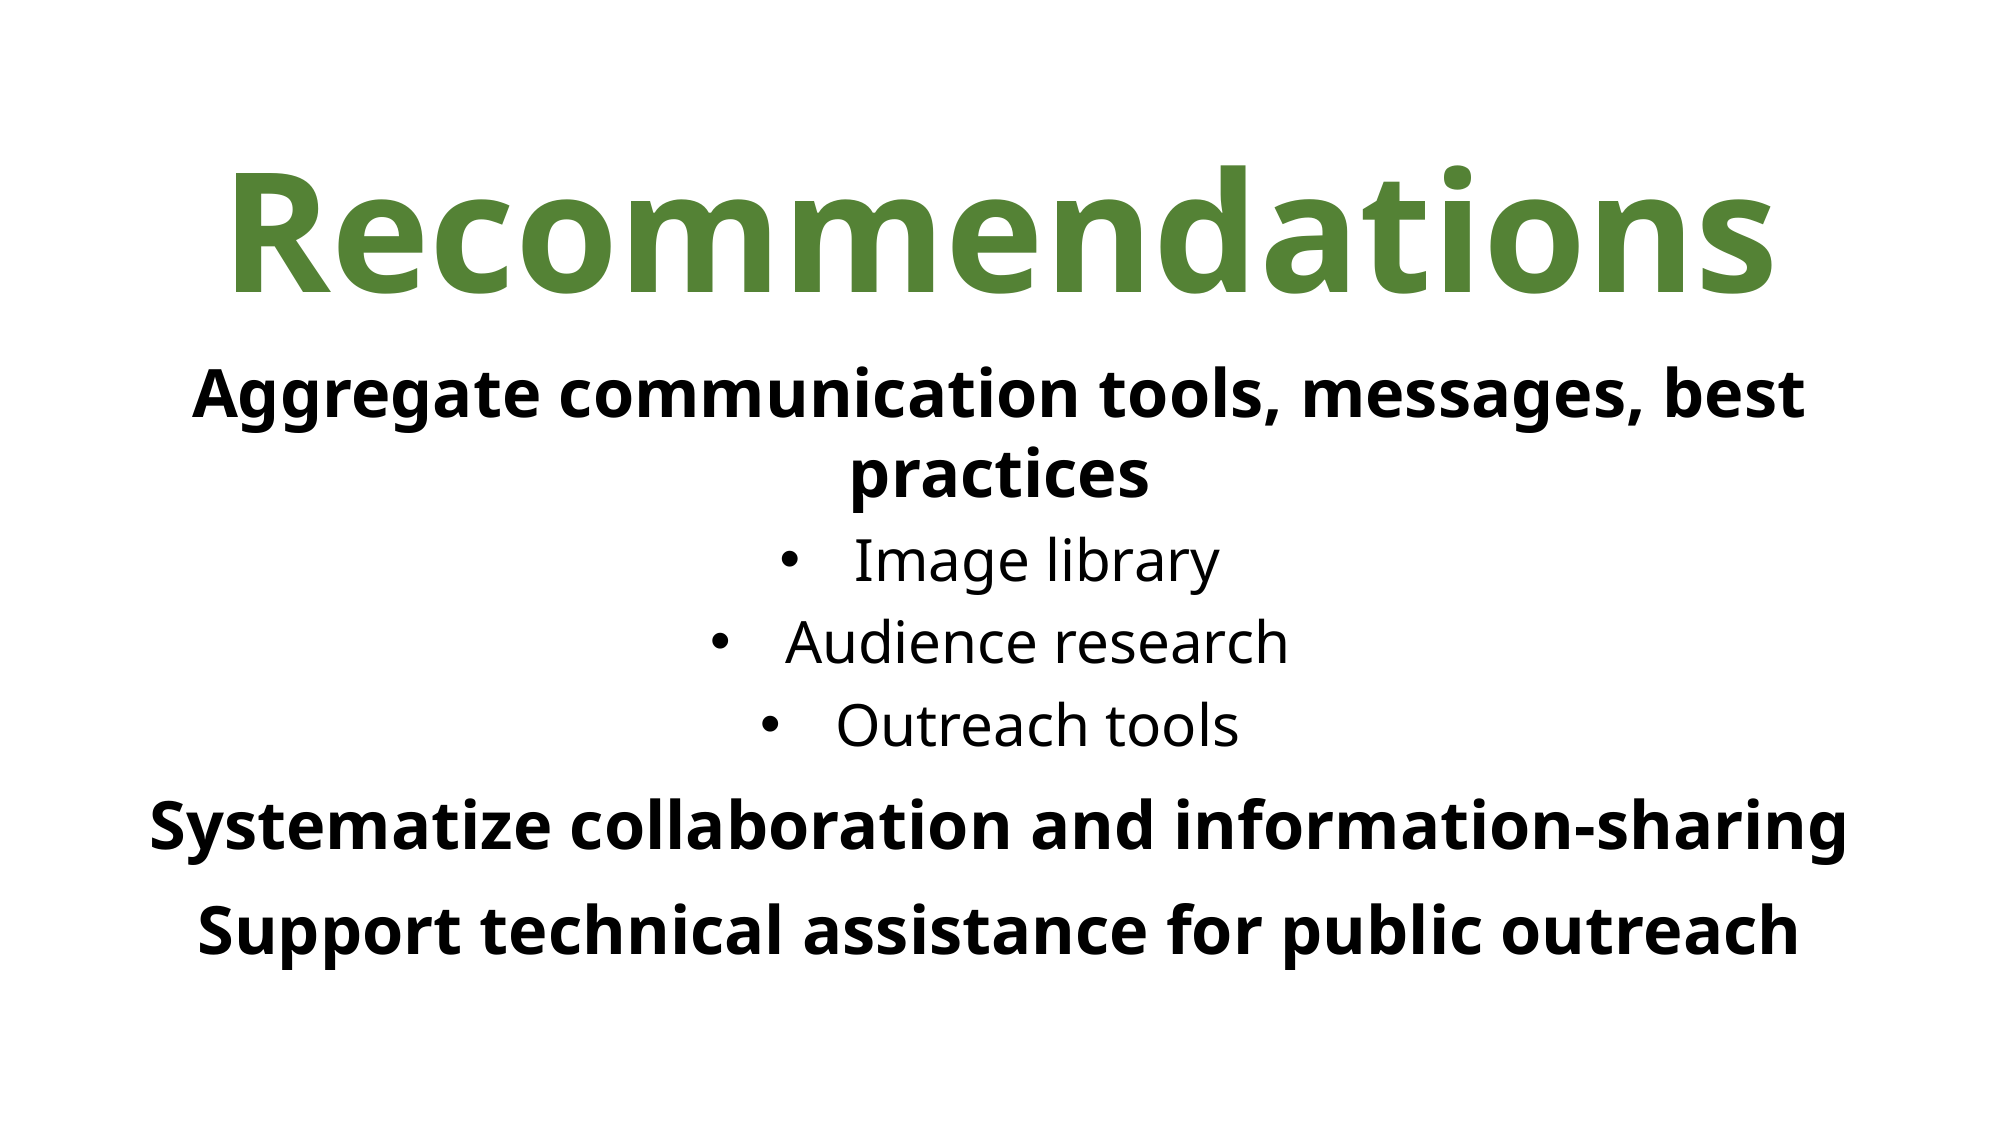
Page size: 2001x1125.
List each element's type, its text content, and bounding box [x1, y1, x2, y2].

text_box Recommendations Aggregate communication tools, messages, best practices Image library Audience research Outreach tools Systematize collaboration and information-sharing Support technical assistance for public outreach [108, 118, 1892, 1125]
